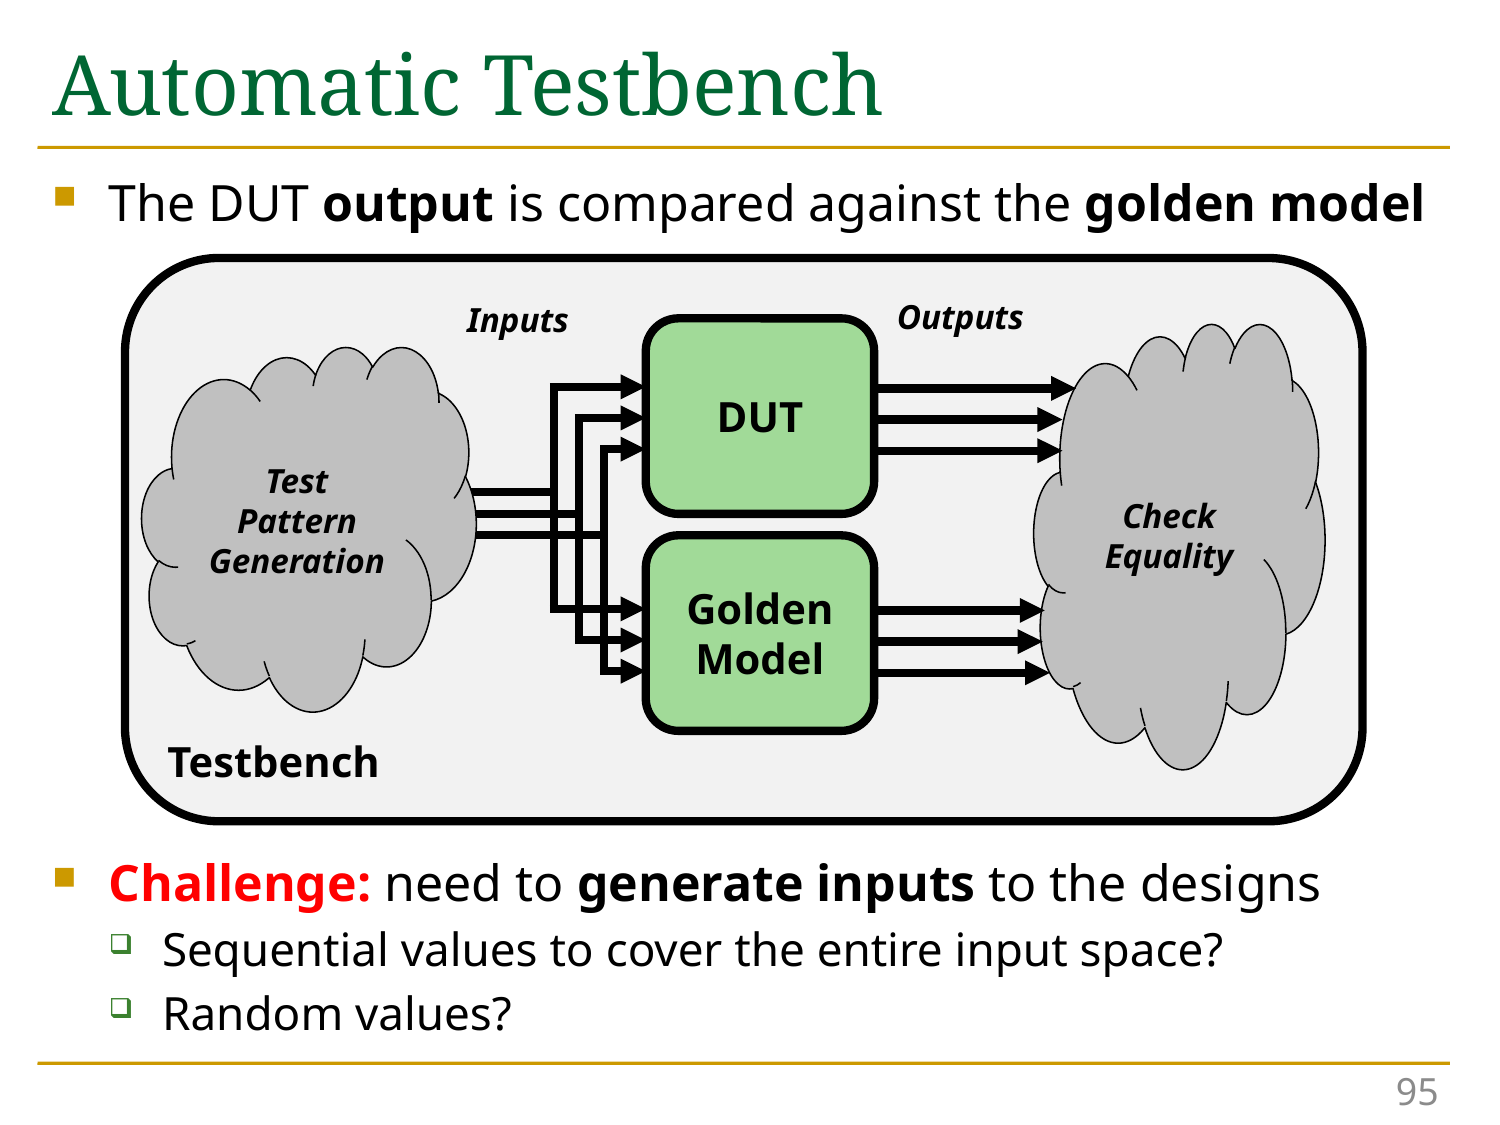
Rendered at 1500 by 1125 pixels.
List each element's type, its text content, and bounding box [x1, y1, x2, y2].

text_box Challenge: need to generate inputs to the designs Sequential values to cover the entire input space? Random values? [37, 844, 1450, 1048]
slide_number 95 [1116, 1063, 1454, 1124]
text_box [124, 257, 1363, 822]
title Automatic Testbench [37, 24, 1450, 163]
list The DUT output is compared against the golden model [37, 163, 1450, 249]
